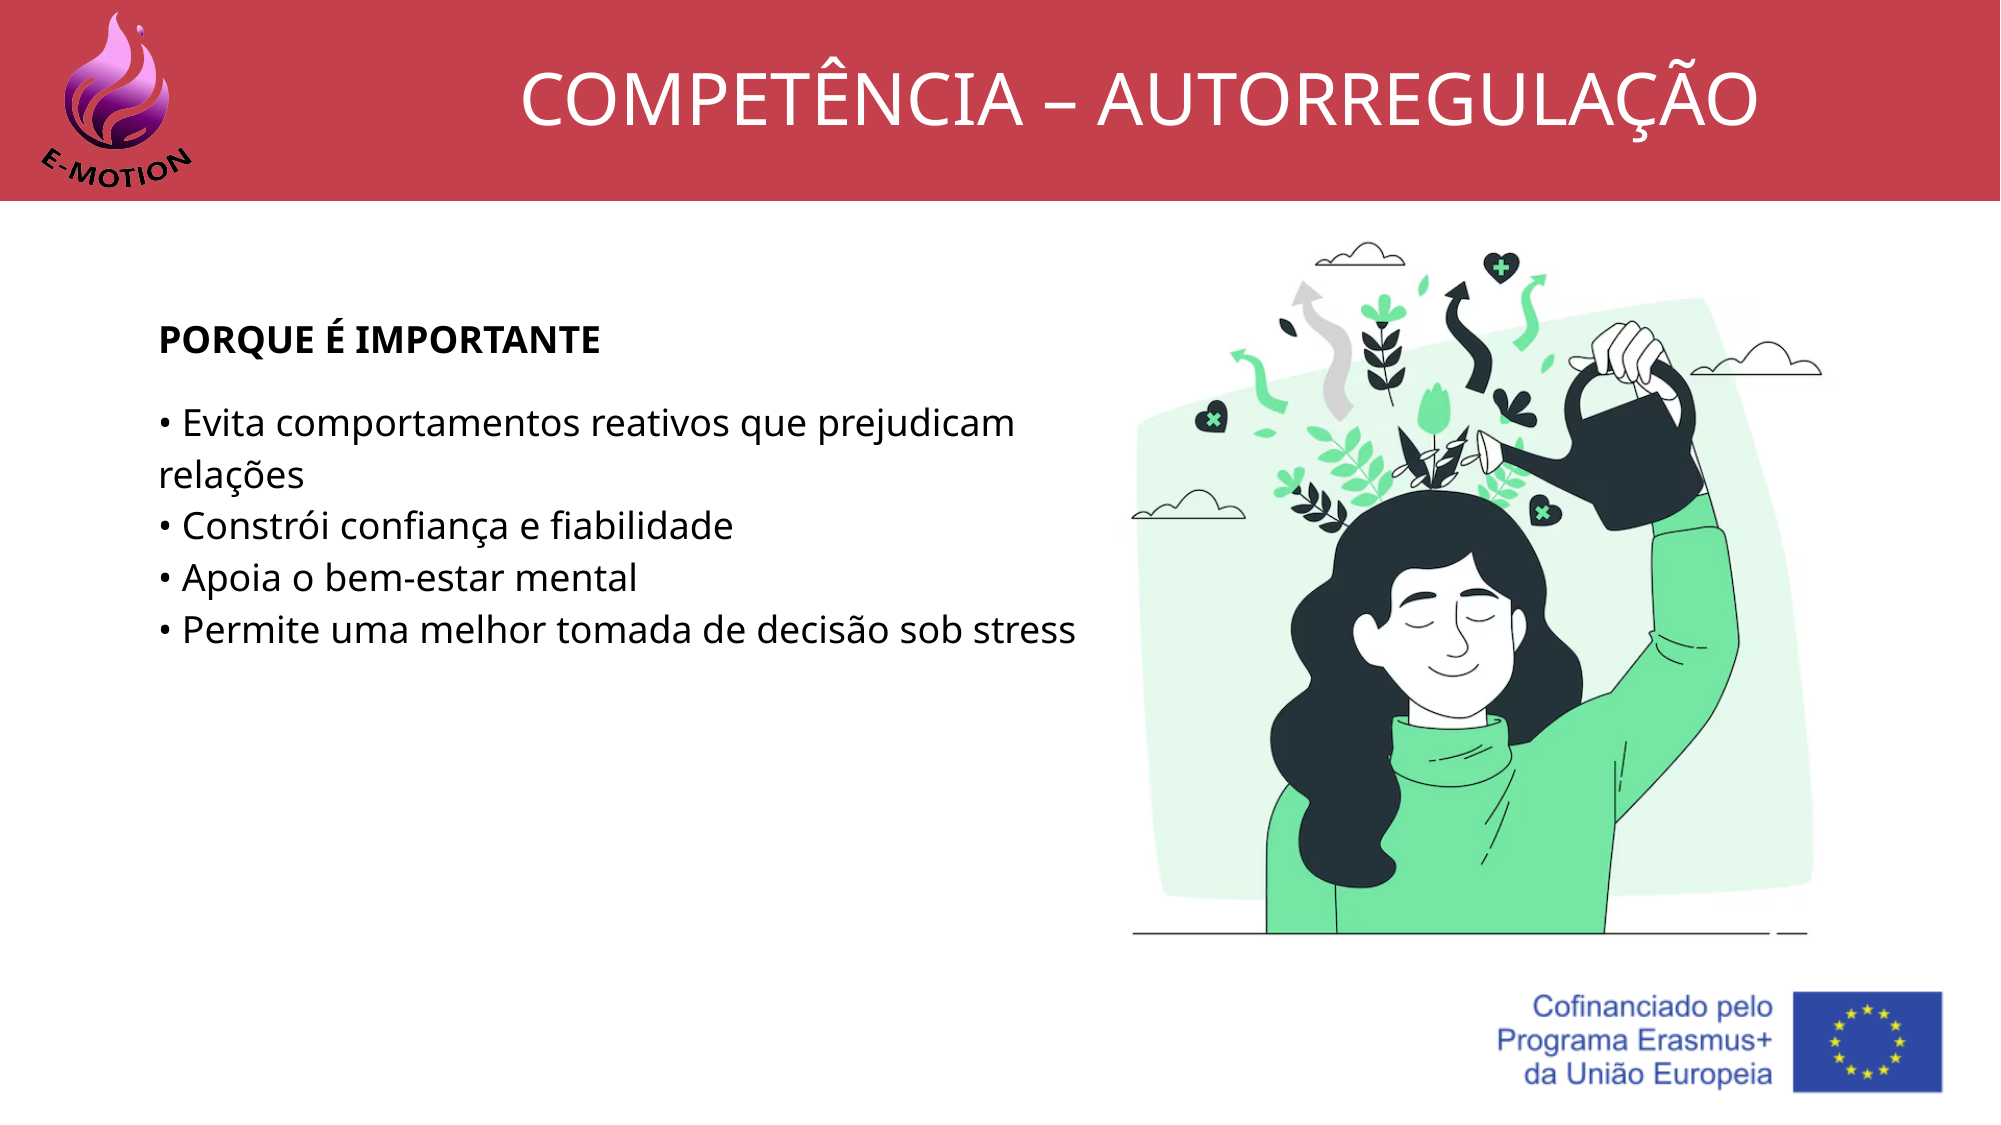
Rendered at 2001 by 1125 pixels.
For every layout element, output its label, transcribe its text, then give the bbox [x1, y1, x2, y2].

text_box PORQUE É IMPORTANTE • Evita comportamentos reativos que prejudicam relações • Constrói confiança e fiabilidade • Apoia o bem-estar mental • Permite uma melhor tomada de decisão sob stress [143, 301, 1080, 735]
picture [1085, 203, 2000, 1125]
picture [0, 0, 253, 247]
text_box COMPETÊNCIA – AUTORREGULAÇÃO [289, 55, 1778, 207]
